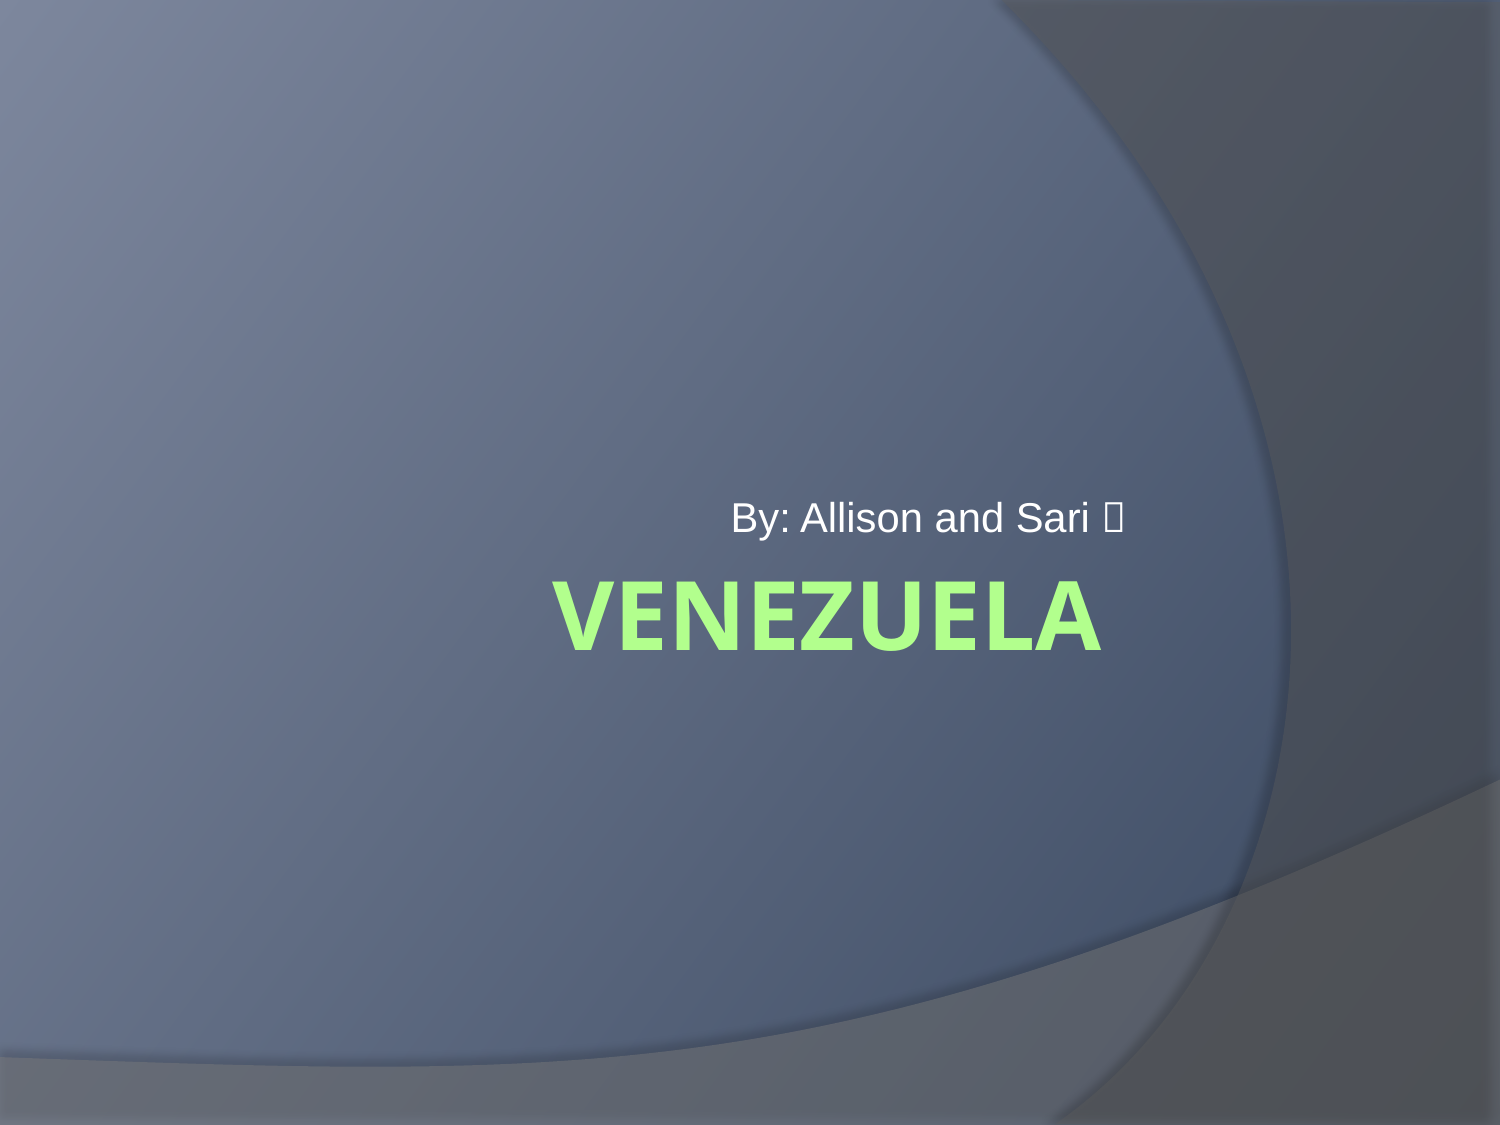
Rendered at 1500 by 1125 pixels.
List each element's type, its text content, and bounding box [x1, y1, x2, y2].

title Venezuela [70, 547, 1134, 925]
subtitle By: Allison and Sari  [71, 253, 1134, 541]
